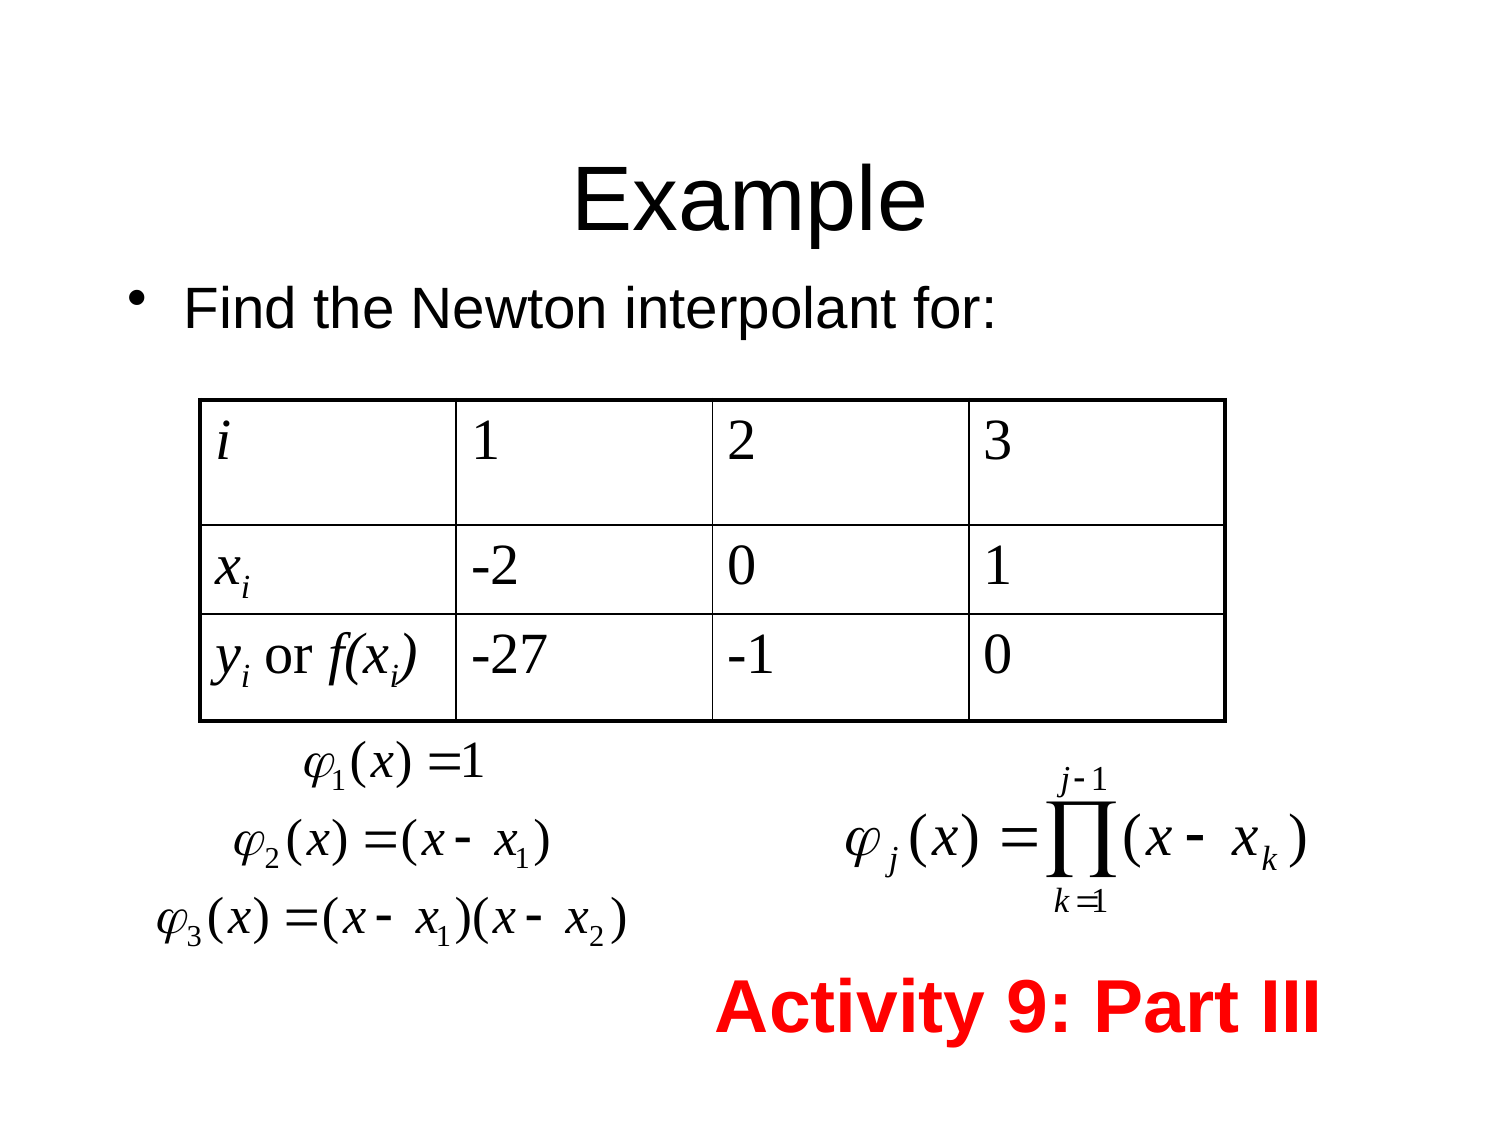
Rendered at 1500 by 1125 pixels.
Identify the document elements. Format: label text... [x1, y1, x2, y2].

table_cell yi or f(xi) [202, 615, 455, 719]
table_header 2 [713, 402, 968, 524]
table_cell 0 [970, 615, 1223, 719]
table_header 3 [970, 402, 1223, 524]
table_cell xi [202, 526, 455, 613]
table_header 1 [457, 402, 712, 524]
table_header i [202, 402, 455, 524]
title Example [112, 99, 1388, 288]
table_cell -1 [713, 615, 968, 719]
table_cell -2 [457, 526, 712, 613]
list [149, 724, 638, 961]
table_cell 0 [713, 526, 968, 613]
table_cell -27 [457, 615, 712, 719]
list Activity 9: Part III [699, 949, 1413, 1076]
list Find the Newton interpolant for: [112, 262, 1376, 363]
table_cell 1 [970, 526, 1223, 613]
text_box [837, 749, 1319, 926]
